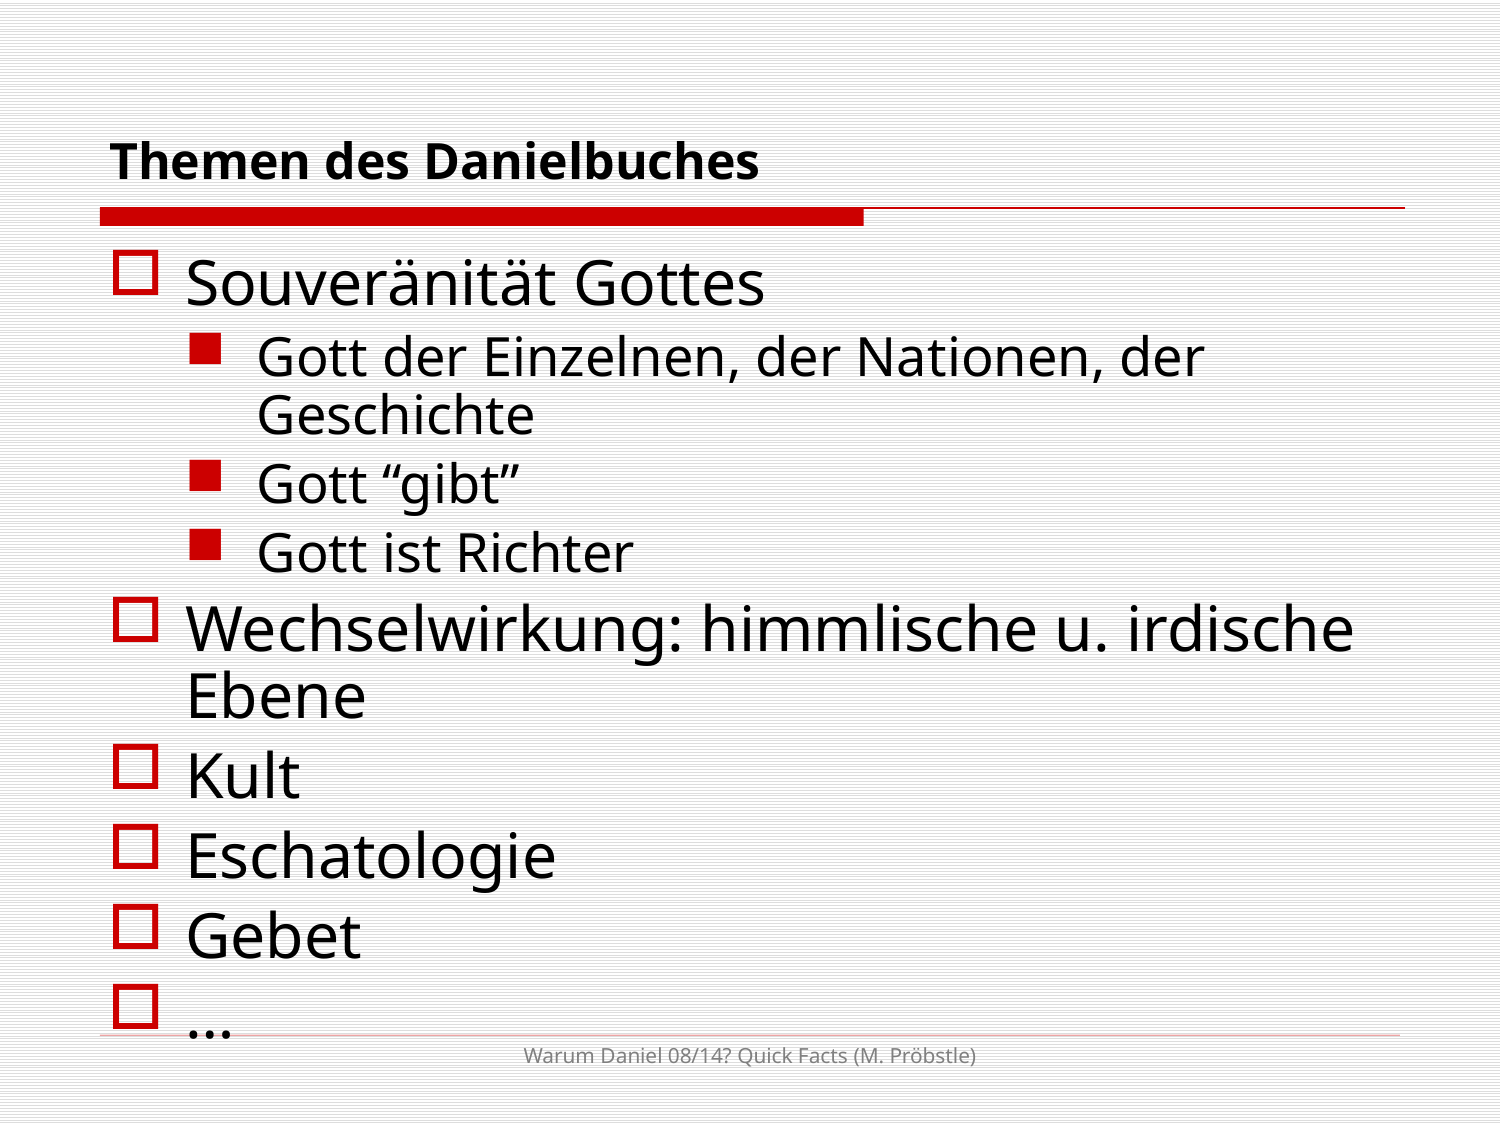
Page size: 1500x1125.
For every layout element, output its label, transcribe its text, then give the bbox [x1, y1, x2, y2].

list Souveränität Gottes Gott der Einzelnen, der Nationen, der Geschichte Gott “gibt” Gott ist Richter Wechselwirkung: himmlische u. irdische Ebene Kult Eschatologie Gebet … [92, 243, 1459, 988]
title Themen des Danielbuches [94, 50, 1407, 197]
footer Warum Daniel 08/14? Quick Facts (M. Pröbstle) [419, 1035, 1081, 1103]
